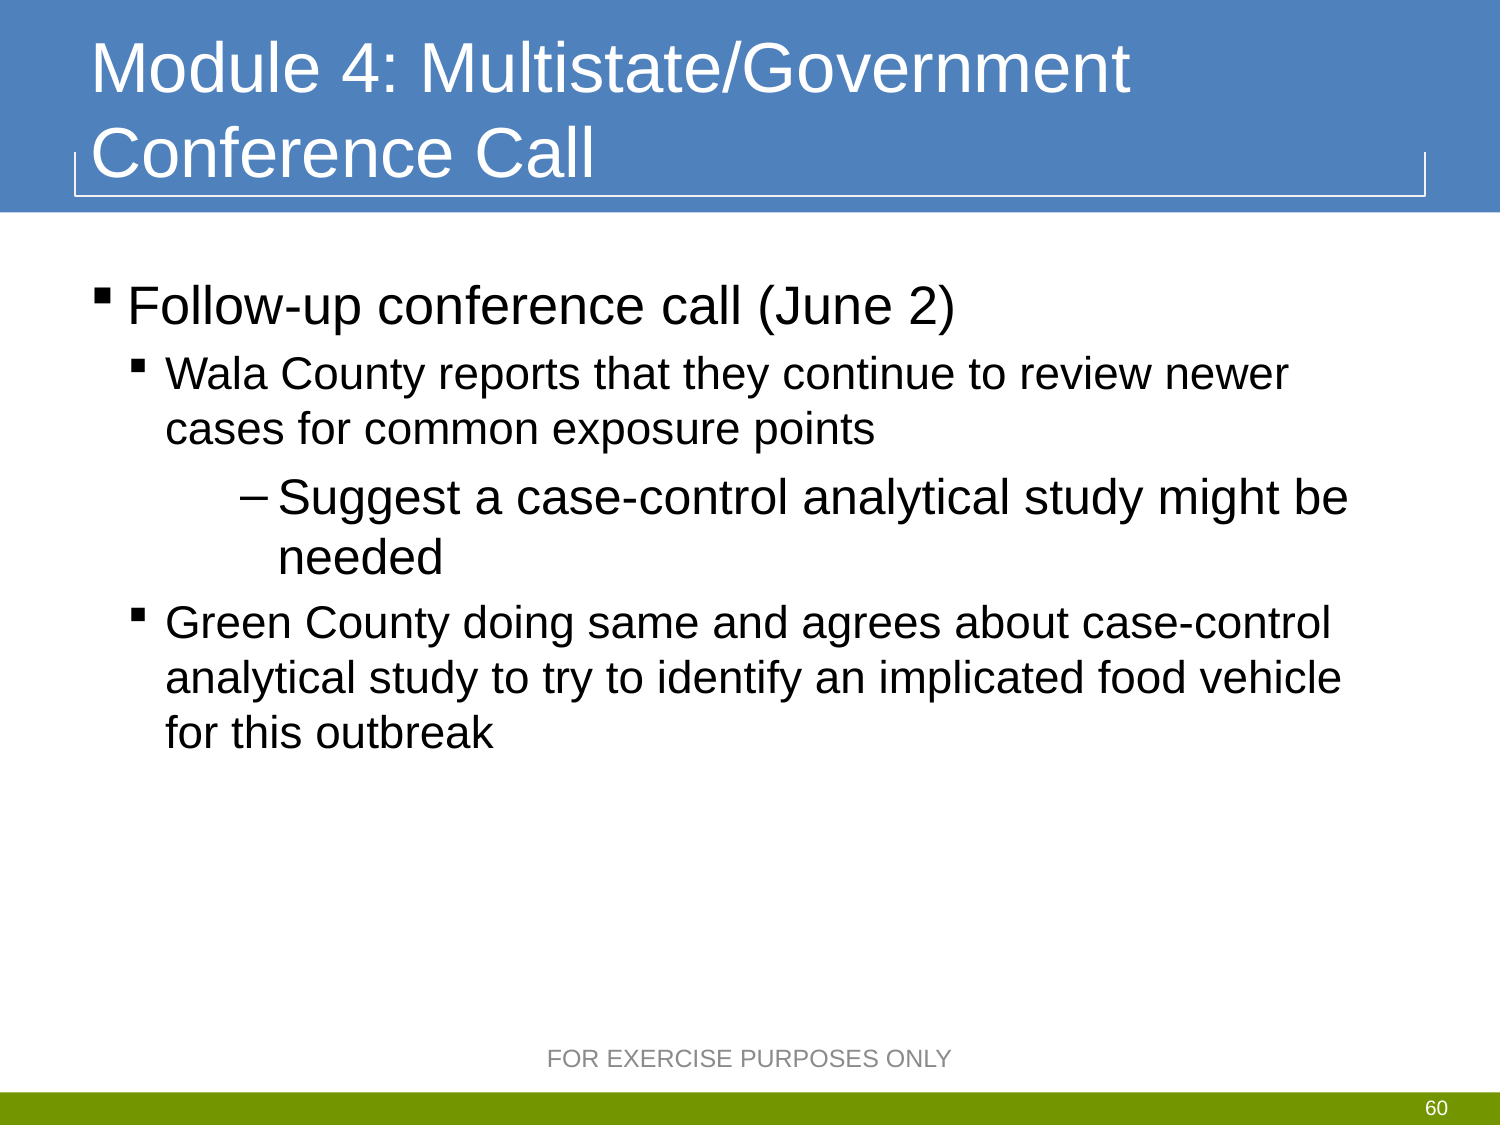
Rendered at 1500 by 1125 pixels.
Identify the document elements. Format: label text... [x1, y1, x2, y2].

footer FOR EXERCISE PURPOSES ONLY [512, 1042, 988, 1103]
title Module 4: Multistate/Government Conference Call [74, 12, 1426, 201]
list Follow-up conference call (June 2) Wala County reports that they continue to review newer cases for common exposure points Suggest a case-control analytical study might be needed Green County doing same and agrees about case-control analytical study to try to identify an implicated food vehicle for this outbreak [74, 262, 1426, 1006]
